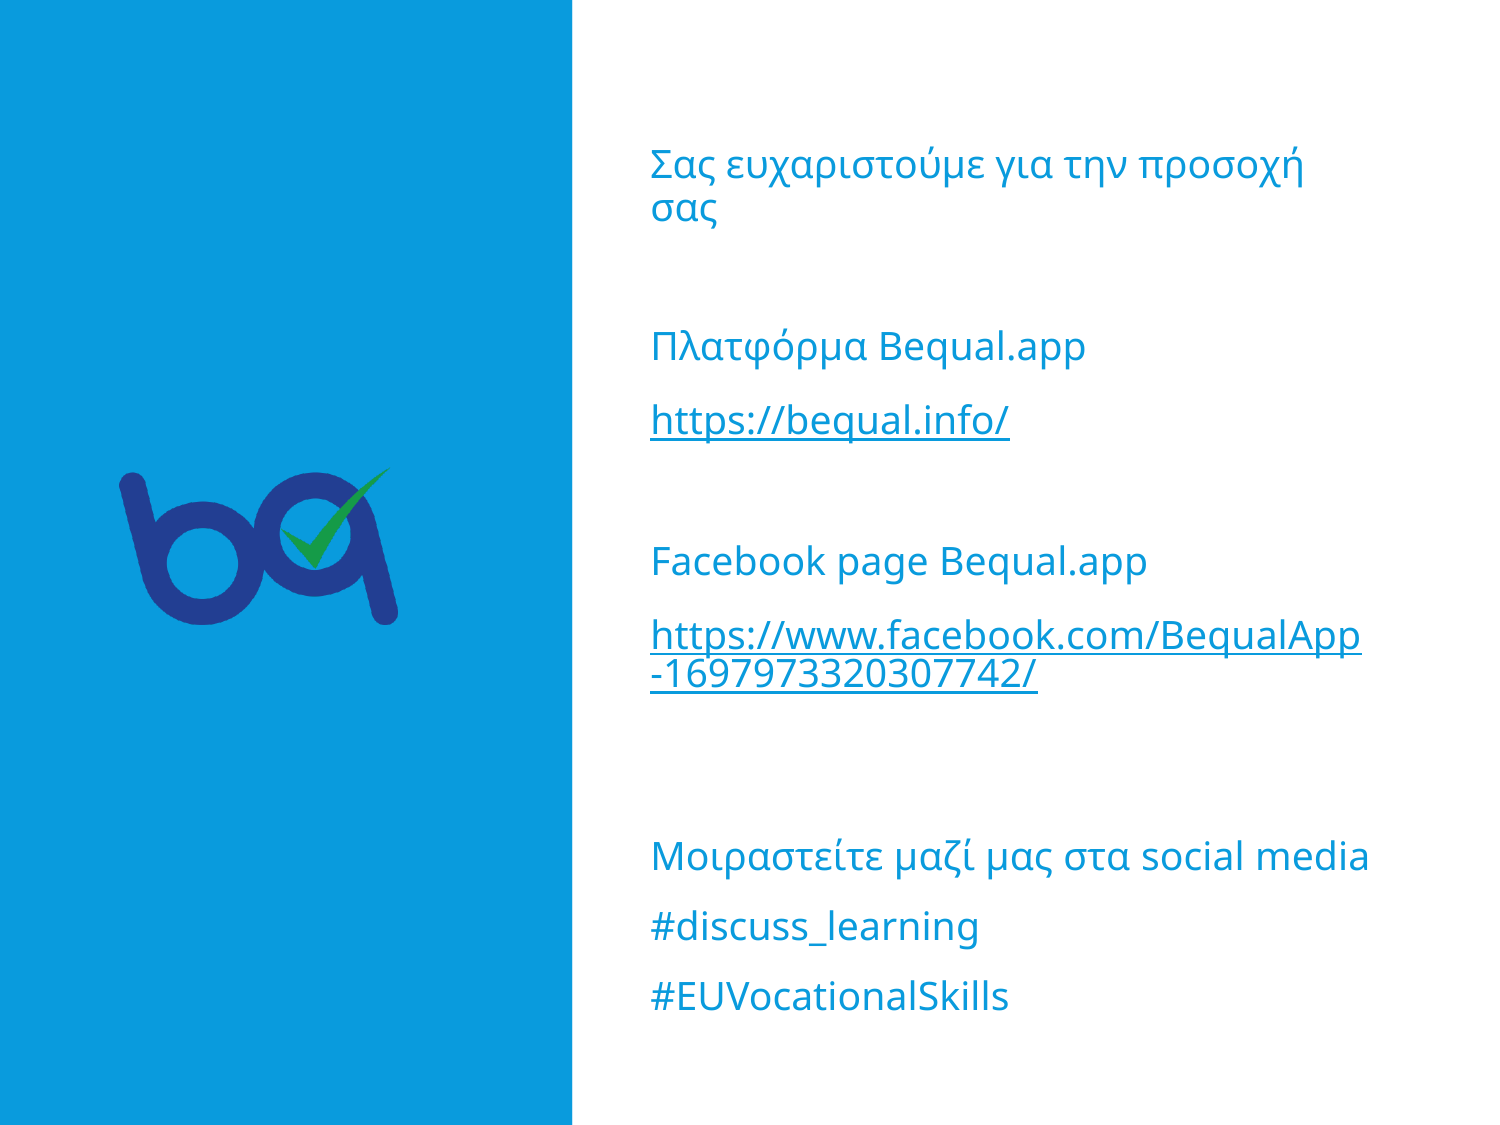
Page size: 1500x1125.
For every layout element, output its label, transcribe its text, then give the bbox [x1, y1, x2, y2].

picture [120, 473, 397, 624]
list Σας ευχαριστούμε για την προσοχή σας Πλατφόρμα Bequal.app https://bequal.info/ Facebook page Bequal.app https://www.facebook.com/BequalApp-1697973320307742/ Μοιραστείτε μαζί μας στα social media #discuss_learning #EUVocationalSkills [635, 137, 1388, 988]
text_box [572, 0, 1500, 1125]
text_box [0, 0, 572, 1125]
